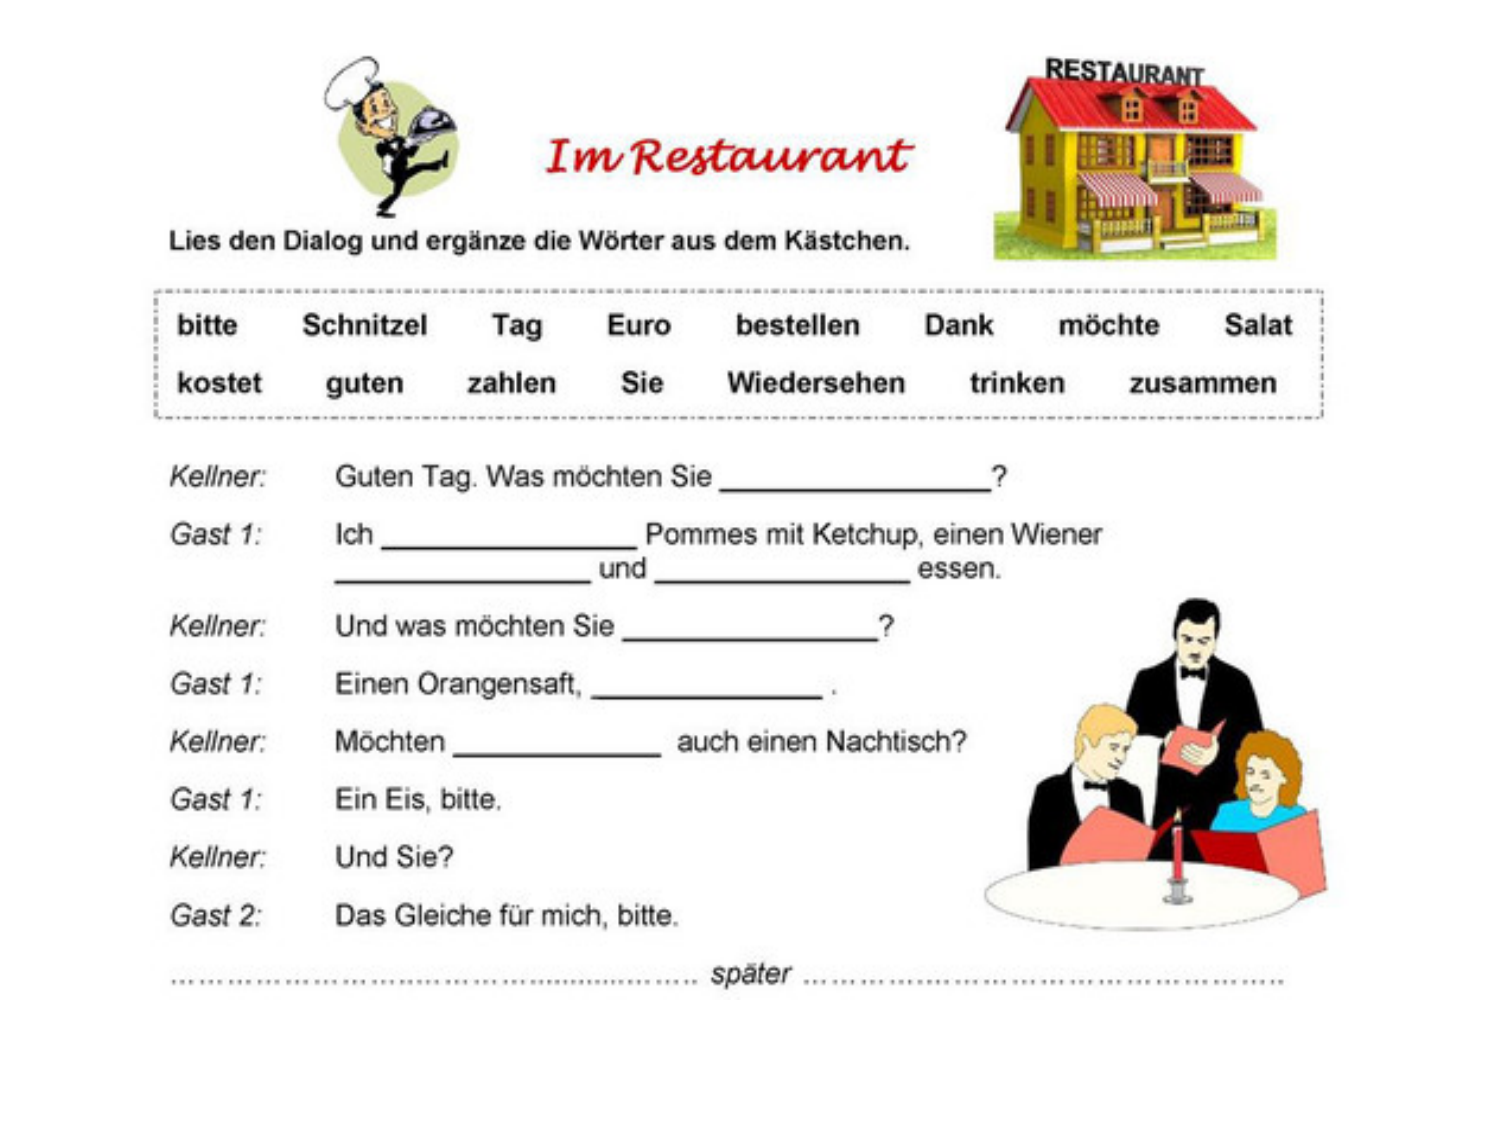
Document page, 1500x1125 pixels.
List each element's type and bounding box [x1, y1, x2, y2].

list [0, 0, 1424, 1000]
